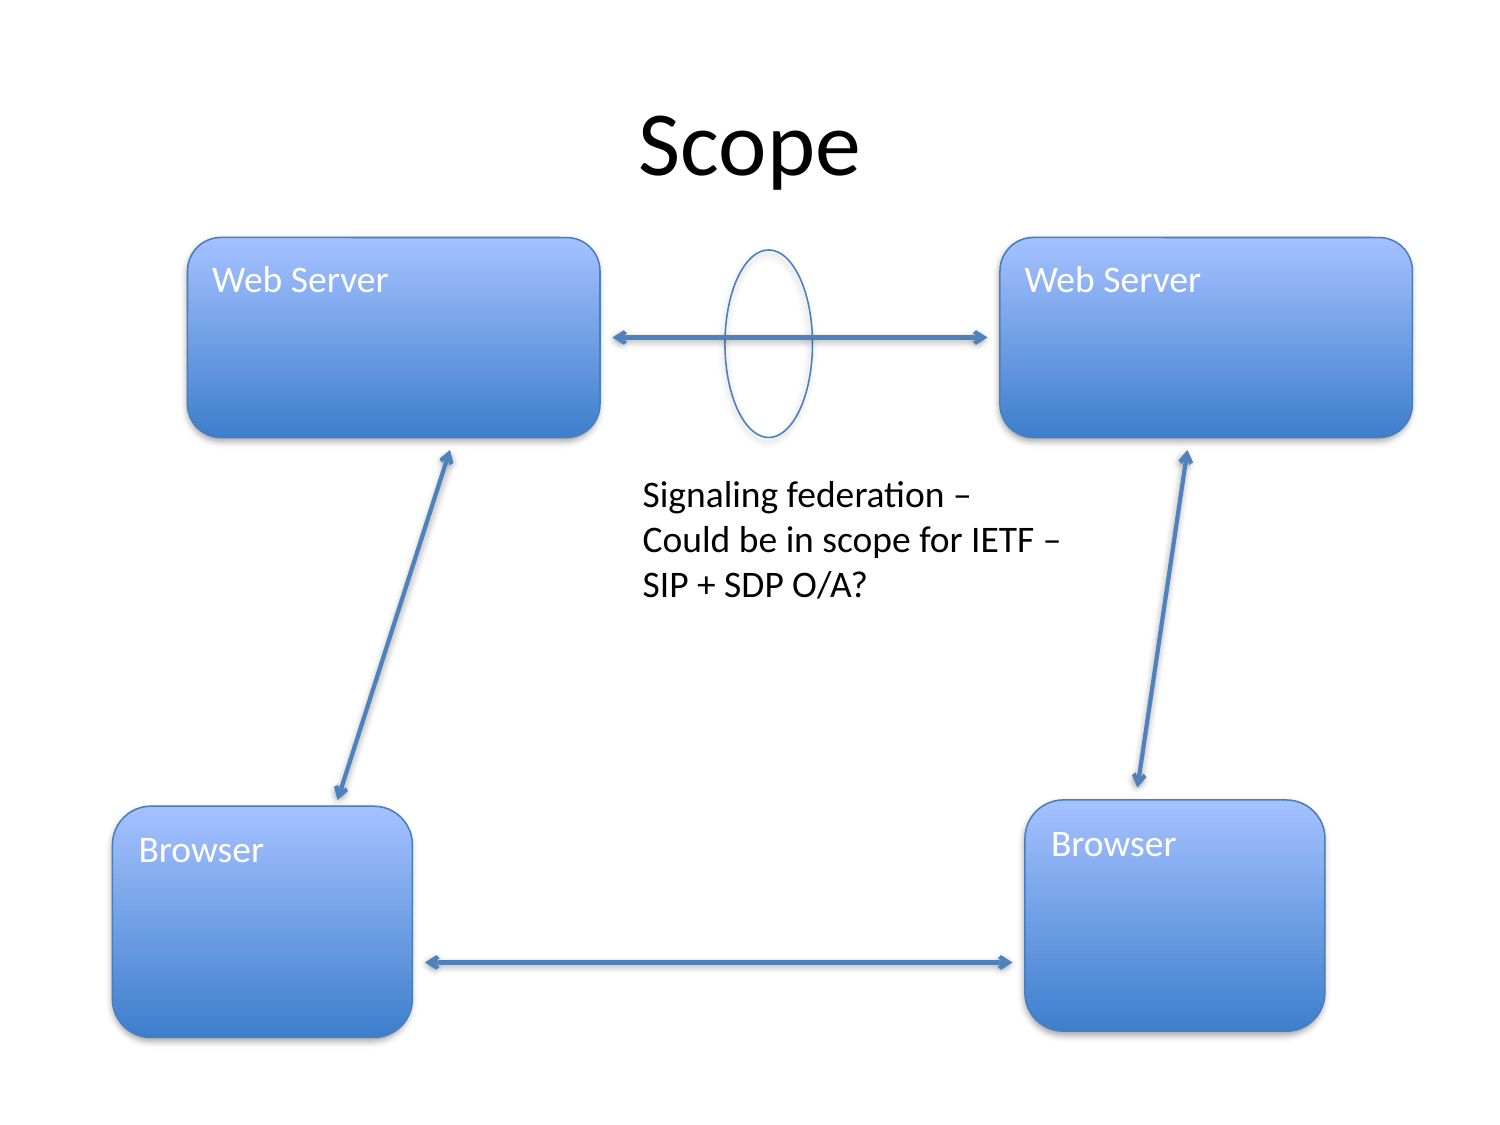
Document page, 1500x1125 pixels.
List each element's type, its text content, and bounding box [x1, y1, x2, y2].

text_box Web Server [999, 236, 1414, 439]
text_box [337, 449, 451, 801]
text_box Signaling federation – Could be in scope for IETF – SIP + SDP O/A? [627, 462, 1078, 613]
text_box Browser [1024, 799, 1326, 1032]
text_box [1137, 449, 1188, 788]
text_box [724, 249, 813, 333]
text_box [724, 348, 814, 439]
title Scope [75, 45, 1425, 233]
text_box Browser [111, 805, 414, 1039]
text_box Web Server [186, 236, 601, 439]
